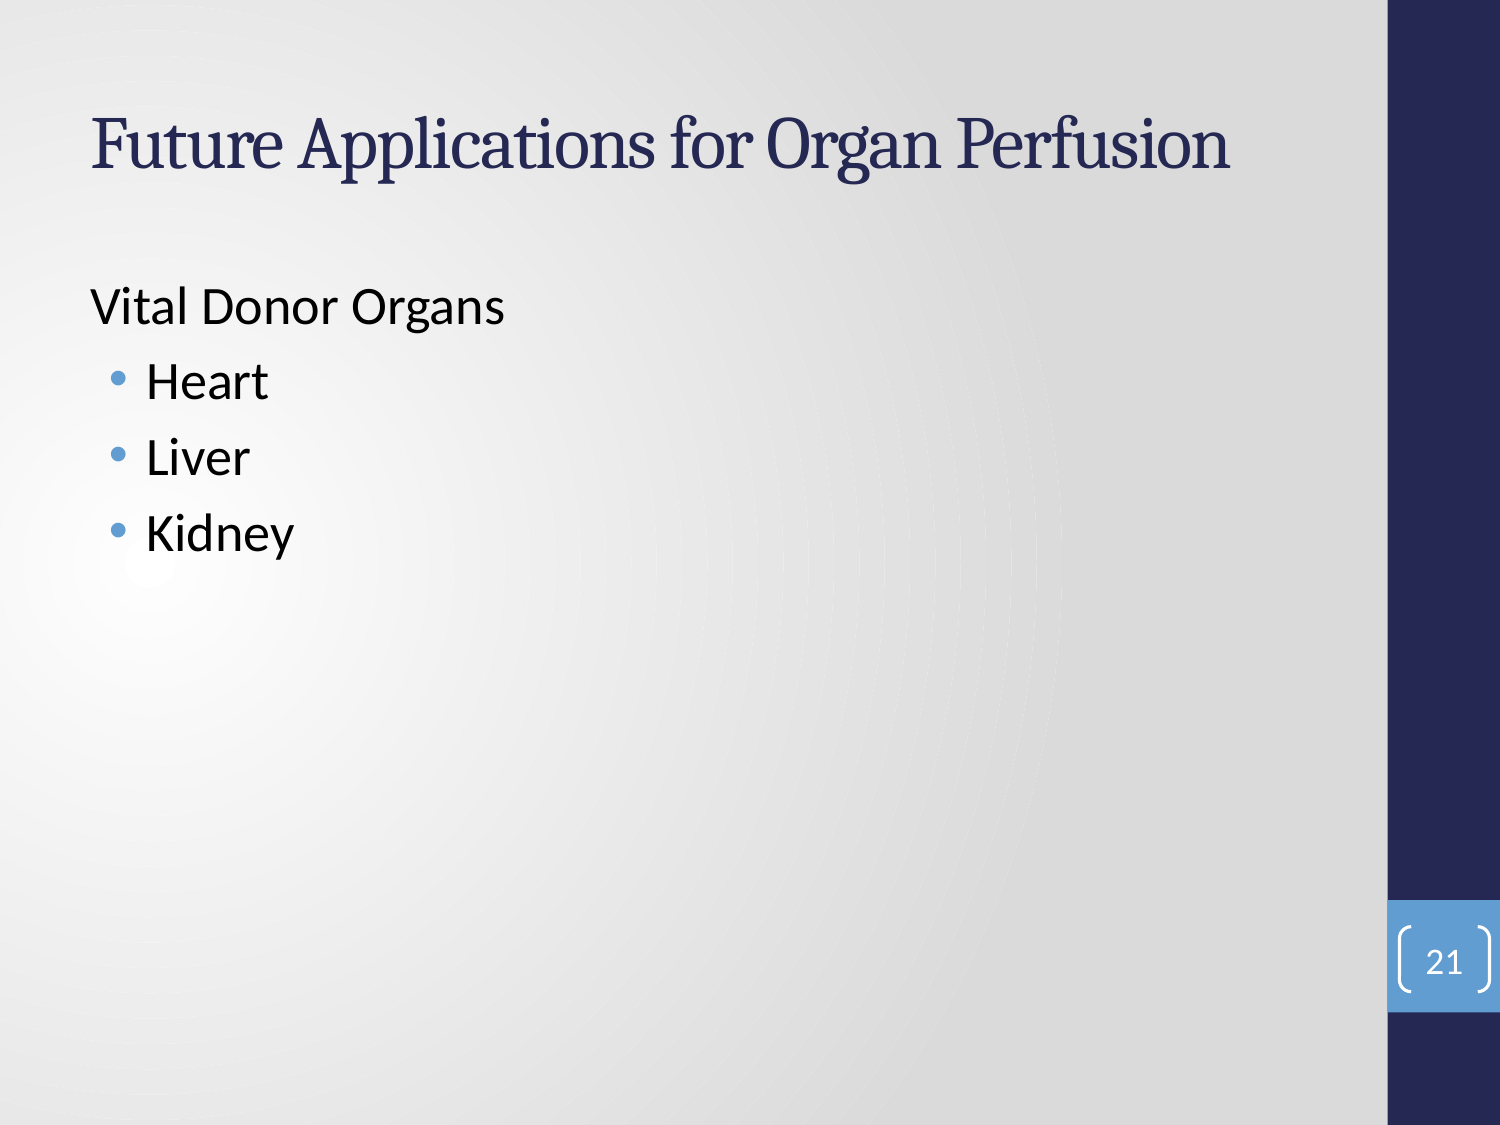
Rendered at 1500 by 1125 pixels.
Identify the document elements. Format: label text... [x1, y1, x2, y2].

slide_number 21 [1397, 925, 1492, 994]
title Future Applications for Organ Perfusion [75, 45, 1325, 233]
list Vital Donor Organs Heart Liver Kidney [75, 262, 1325, 1050]
